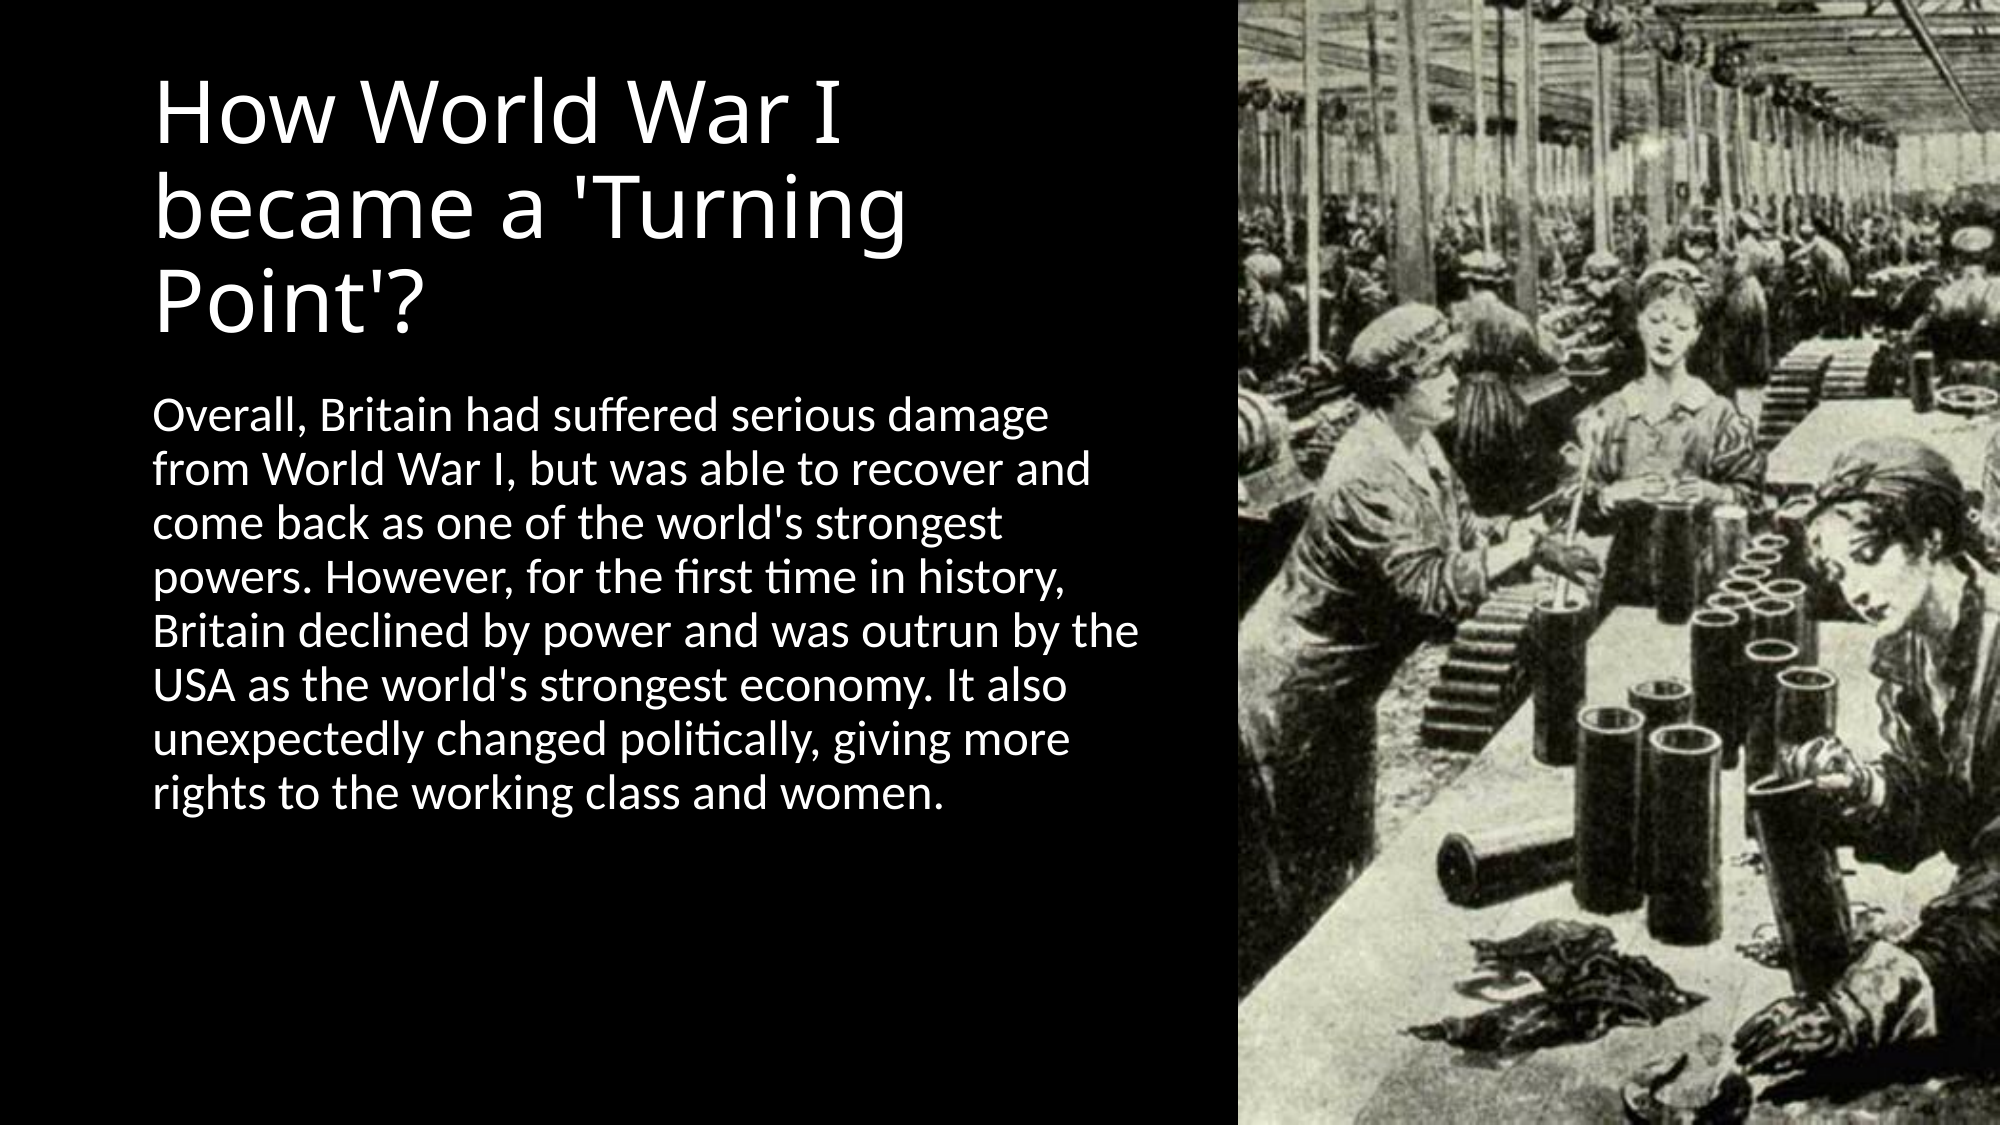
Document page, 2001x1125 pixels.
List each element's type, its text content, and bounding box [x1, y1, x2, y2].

title How World War I became a 'Turning Point'? [137, 59, 1164, 360]
picture [1238, 0, 2000, 1125]
list Overall, Britain had suffered serious damage from World War I, but was able to recover and come back as one of the world's strongest powers. However, for the first time in history, Britain declined by power and was outrun by the USA as the world's strongest economy. It also unexpectedly changed politically, giving more rights to the working class and women. [137, 381, 1164, 1014]
